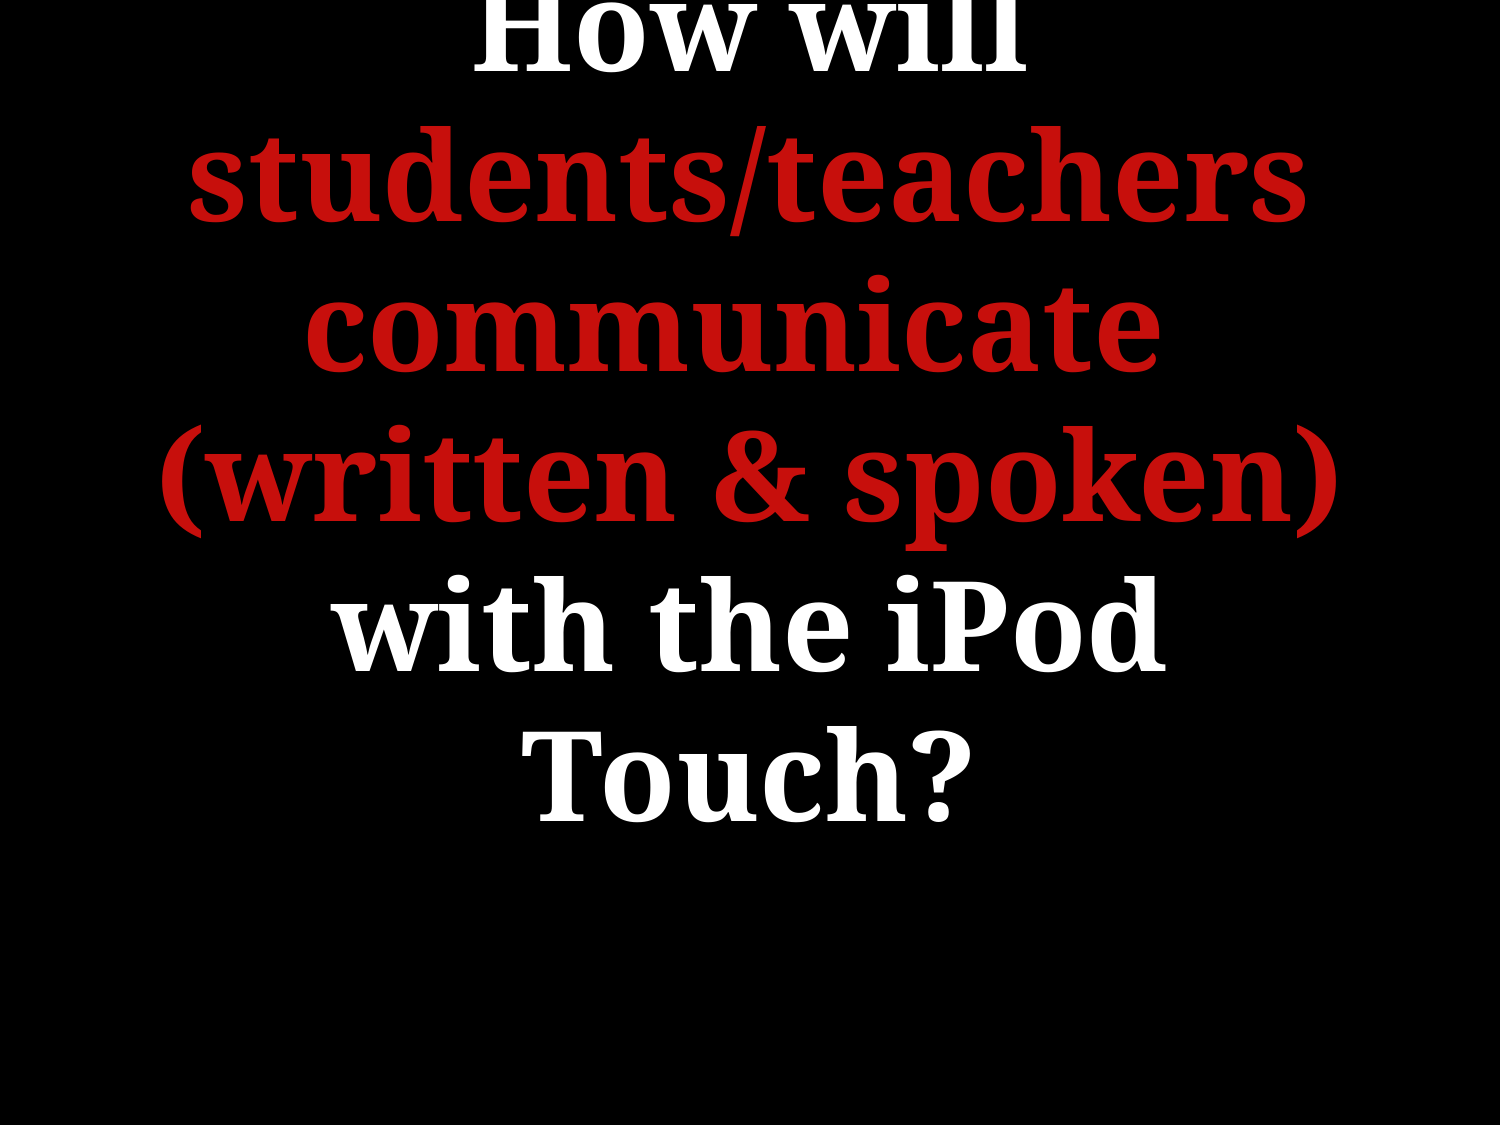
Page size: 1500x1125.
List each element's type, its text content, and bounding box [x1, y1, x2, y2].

title How will students/teachers communicate (written & spoken) with the iPod Touch? [75, 101, 1425, 854]
